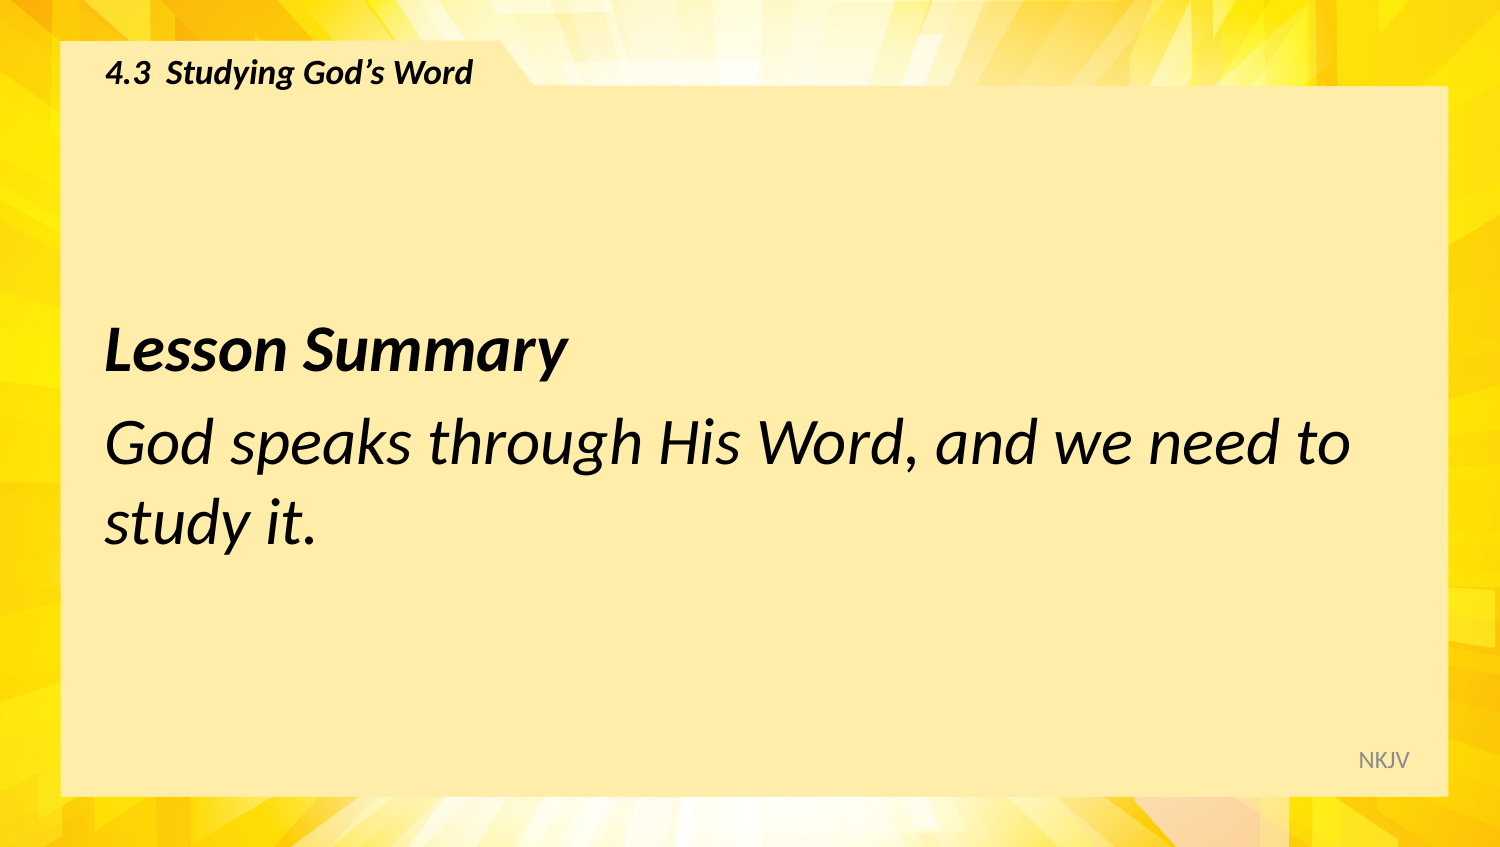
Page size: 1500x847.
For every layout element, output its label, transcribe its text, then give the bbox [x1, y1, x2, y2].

list Lesson Summary God speaks through His Word, and we need to study it. [89, 141, 1403, 722]
title 4.3 Studying God’s Word [89, 33, 1420, 108]
footer NKJV [950, 736, 1425, 782]
picture [0, 0, 1500, 847]
